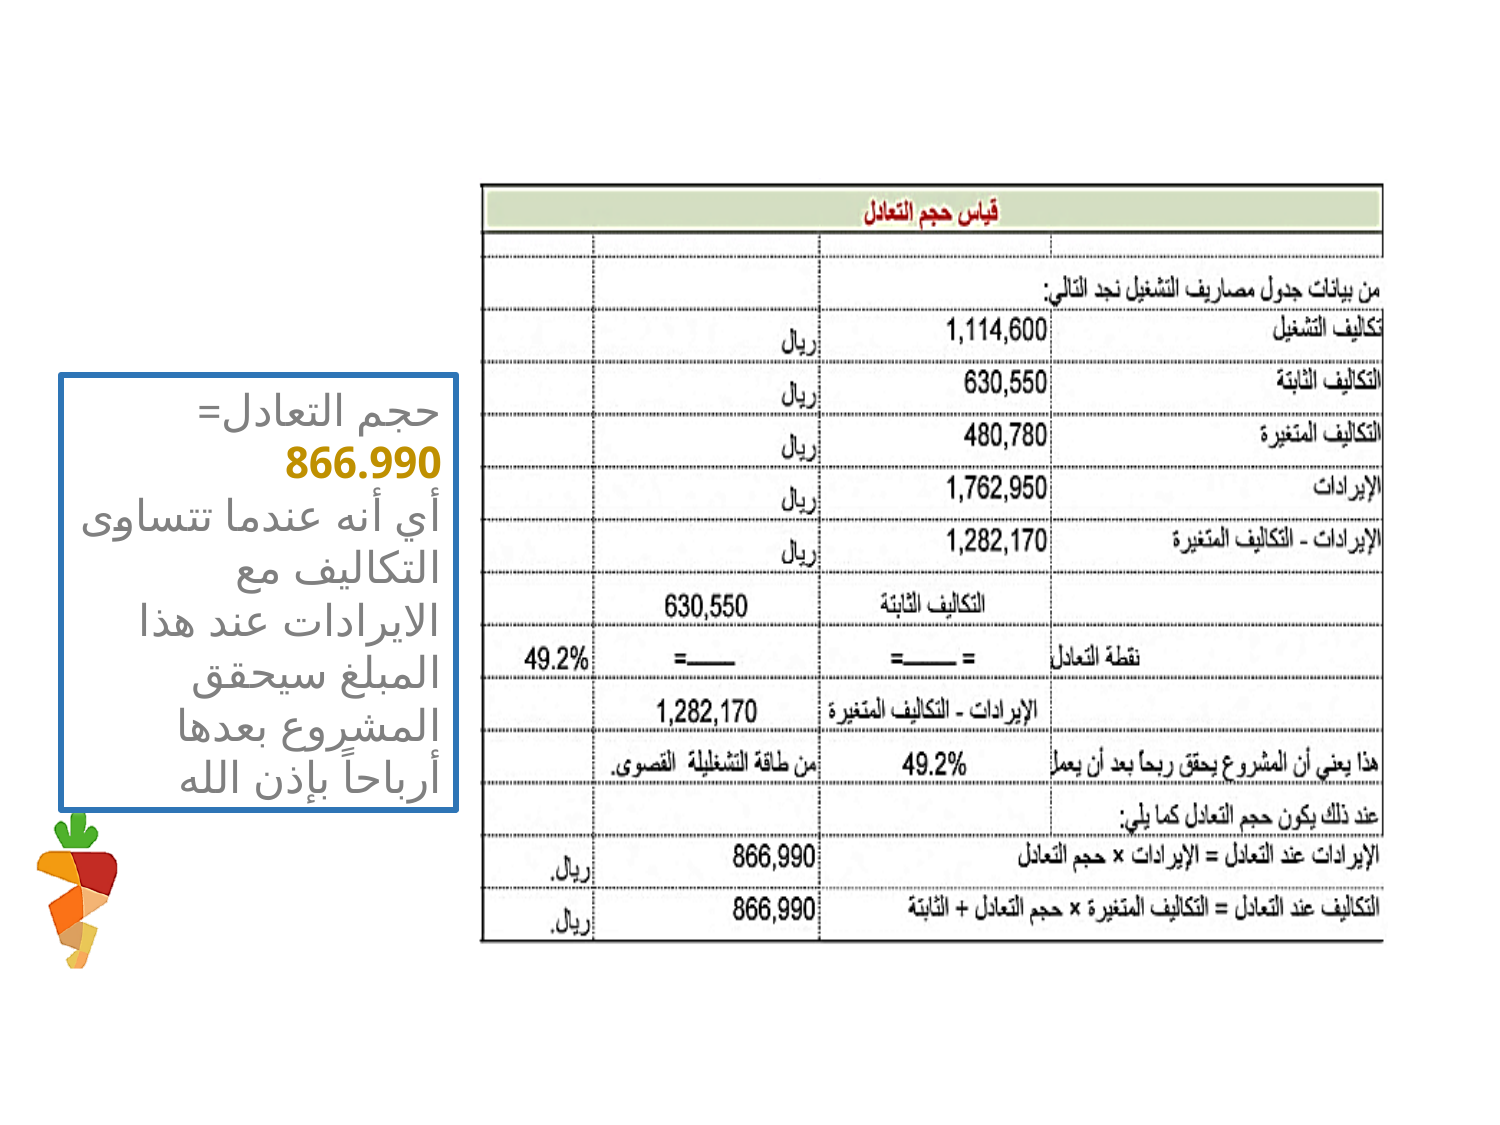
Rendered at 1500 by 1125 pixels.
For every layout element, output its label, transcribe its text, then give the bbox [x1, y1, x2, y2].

text_box حجم التعادل= 866.990 أي أنه عندما تتساوى التكاليف مع الايرادات عند هذا المبلغ سيحقق المشروع بعدها أرباحاً بإذن الله [60, 374, 457, 810]
picture [31, 807, 122, 969]
picture [479, 178, 1388, 946]
